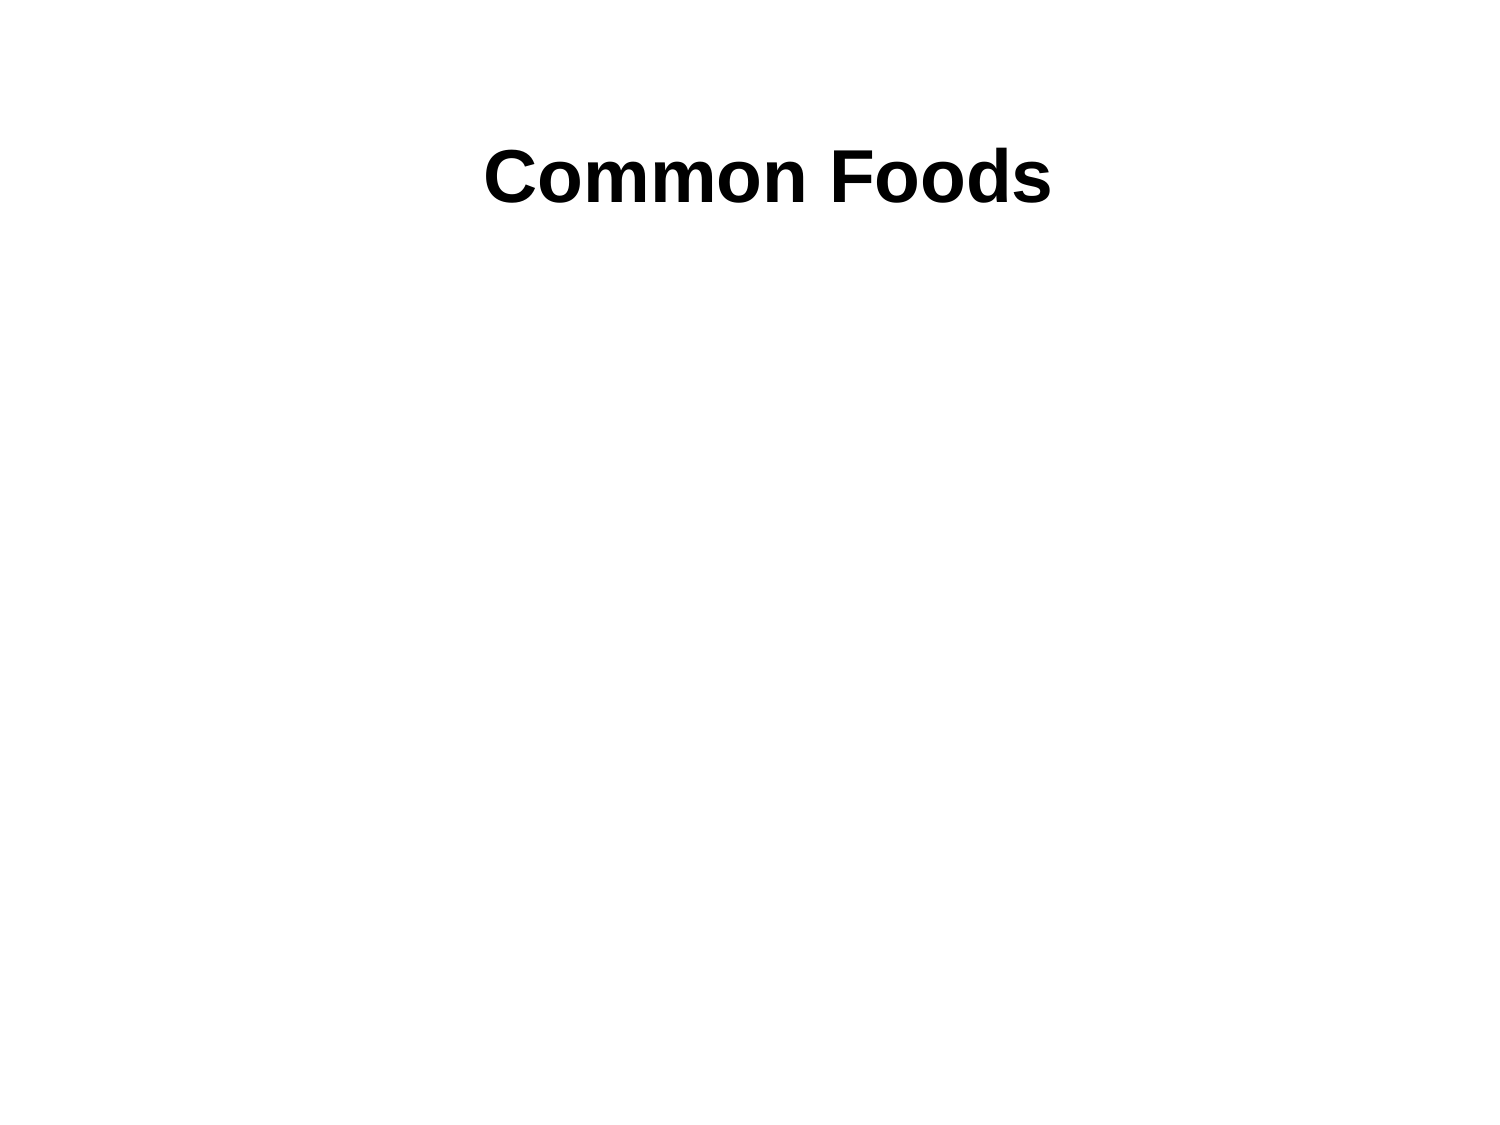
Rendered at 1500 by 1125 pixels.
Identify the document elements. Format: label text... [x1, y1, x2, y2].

title Common Foods [75, 45, 1425, 233]
